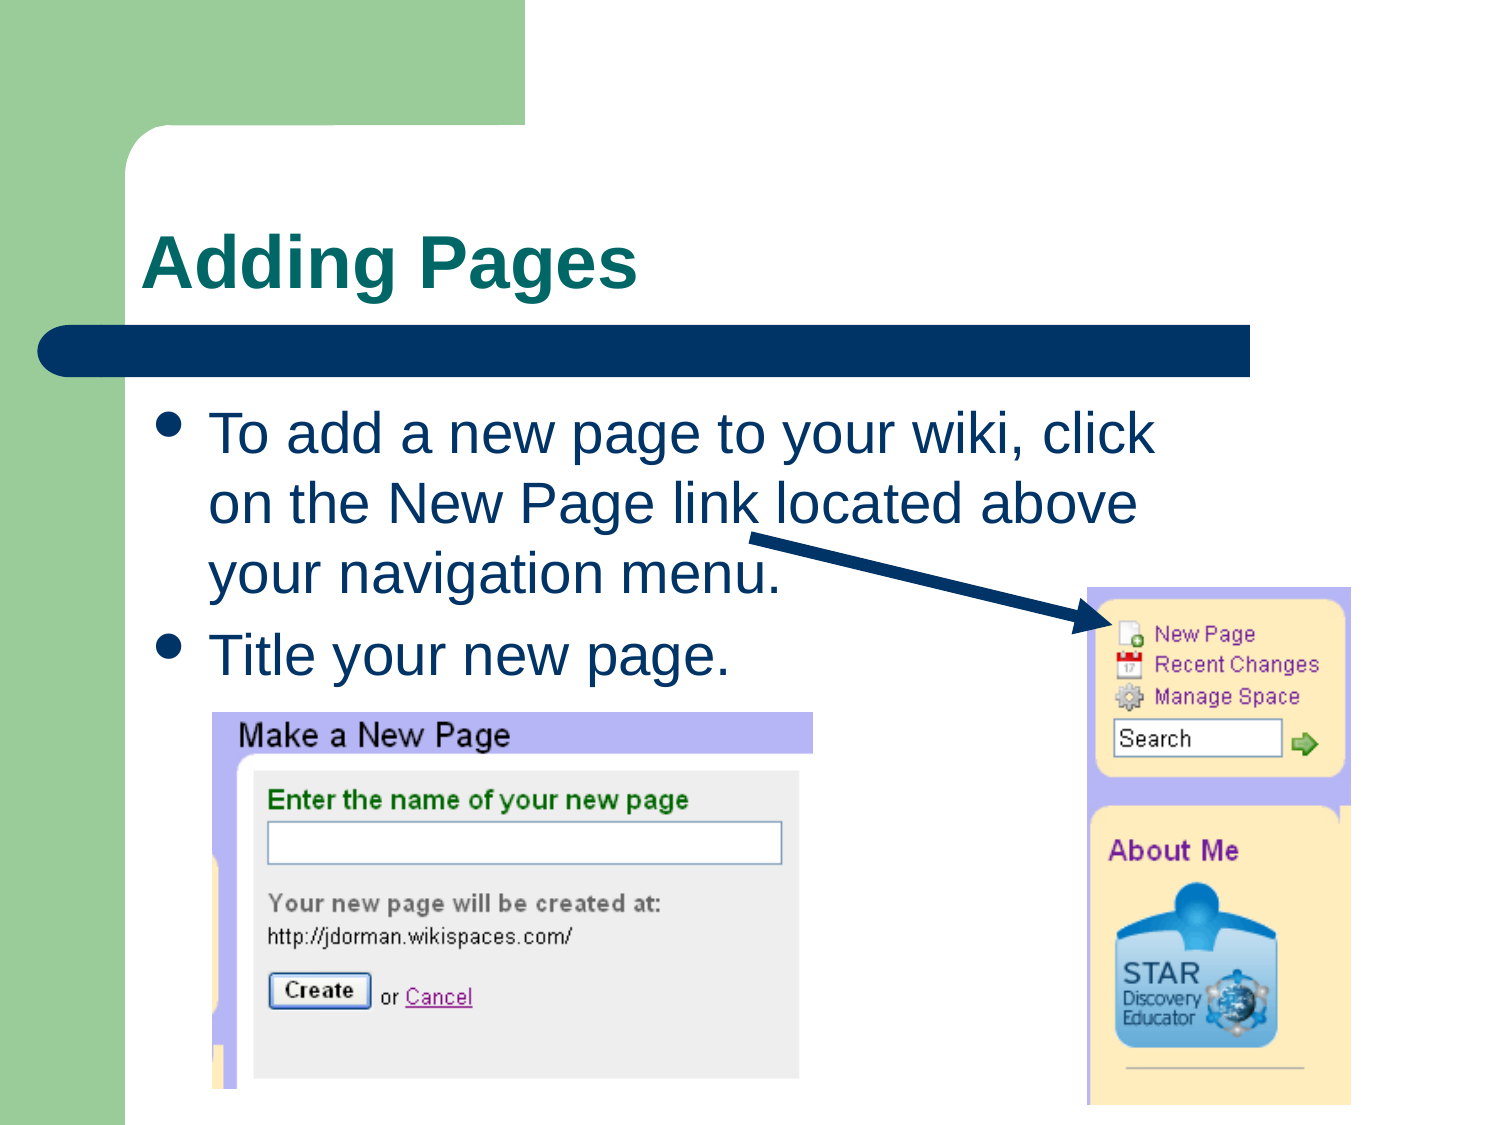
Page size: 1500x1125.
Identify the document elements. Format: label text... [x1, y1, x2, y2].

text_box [1087, 587, 1351, 1105]
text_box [212, 712, 813, 1090]
list To add a new page to your wiki, click on the New Page link located above your navigation menu. Title your new page. [137, 387, 1196, 999]
title Adding Pages [124, 124, 1426, 313]
